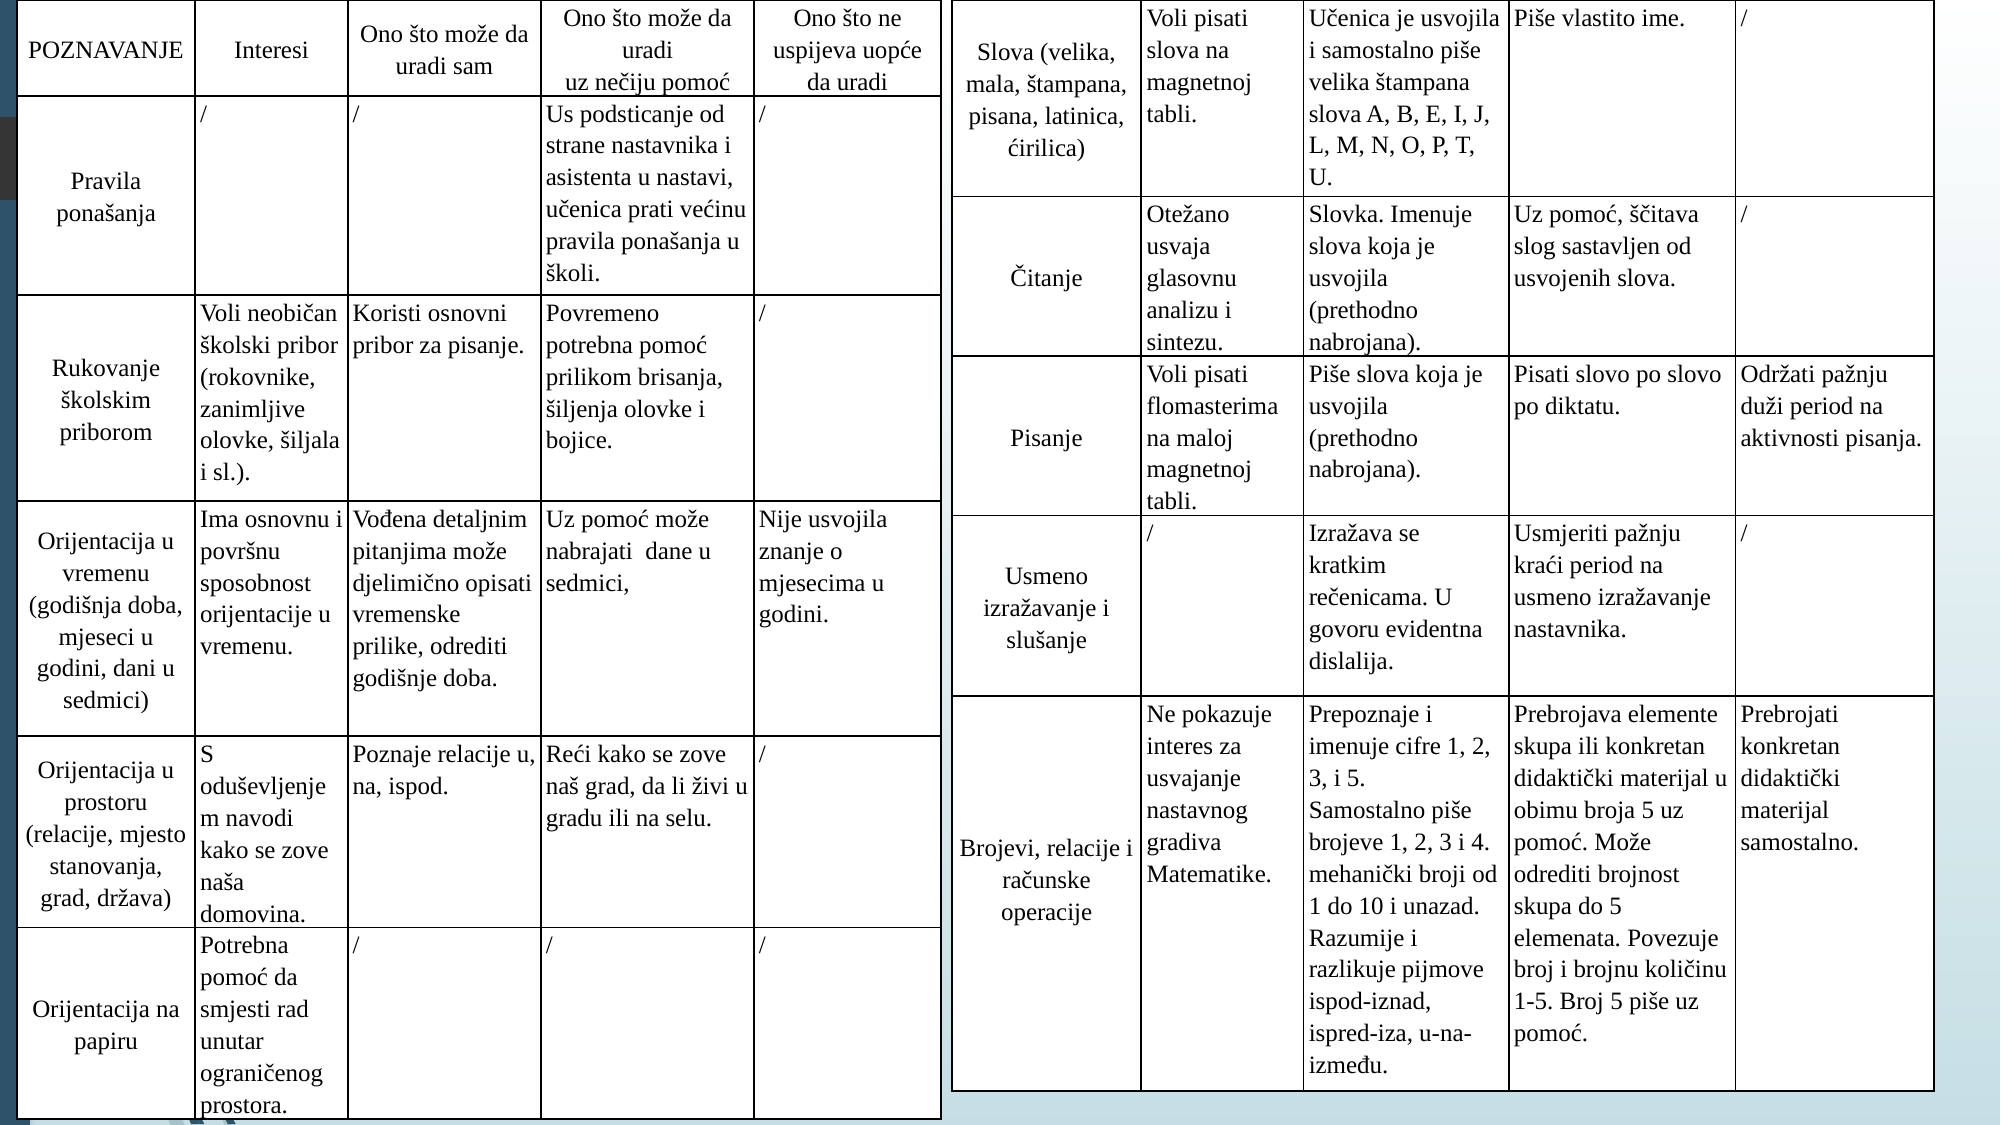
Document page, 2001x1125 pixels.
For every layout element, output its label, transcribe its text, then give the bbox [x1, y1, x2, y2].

table_cell Čitanje [953, 197, 1140, 355]
table_cell Ima osnovnu i površnu sposobnost orijentacije u vremenu. [196, 502, 347, 735]
table_cell Rukovanje školskim priborom [18, 296, 194, 500]
table_cell Koristi osnovni pribor za pisanje. [349, 296, 540, 500]
table_cell Voli neobičan školski pribor (rokovnike, zanimljive olovke, šiljala i sl.). [196, 296, 347, 500]
table_cell Prebrojati konkretan didaktički materijal samostalno. [1736, 697, 1933, 1090]
table_header / [1736, 1, 1933, 196]
table_cell / [755, 928, 940, 1118]
table_cell Us podsticanje od strane nastavnika i asistenta u nastavi, učenica prati većinu pravila ponašanja u školi. [542, 97, 753, 294]
table_cell Slovka. Imenuje slova koja je usvojila (prethodno nabrojana). [1304, 197, 1508, 355]
table_cell / [349, 97, 540, 294]
table_cell / [1142, 516, 1303, 695]
table_cell Usmeno izražavanje i slušanje [953, 516, 1140, 695]
table_cell Pravila ponašanja [18, 97, 194, 294]
table_cell / [755, 296, 940, 500]
table_header Ono što ne uspijeva uopće da uradi [755, 1, 940, 95]
table_cell Orijentacija na papiru [18, 928, 194, 1118]
table_cell Brojevi, relacije i računske operacije [953, 697, 1140, 1090]
table_cell Ne pokazuje interes za usvajanje nastavnog gradiva Matematike. [1142, 697, 1303, 1090]
table_cell Izražava se kratkim rečenicama. U govoru evidentna dislalija. [1304, 516, 1508, 695]
table_cell Usmjeriti pažnju kraći period na usmeno izražavanje nastavnika. [1510, 516, 1735, 695]
table_cell / [196, 97, 347, 294]
table_header POZNAVANJE [18, 1, 194, 95]
table_header Piše vlastito ime. [1510, 1, 1735, 196]
table_cell Uz pomoć može nabrajati dane u sedmici, [542, 502, 753, 735]
table_cell Potrebna pomoć da smjesti rad unutar ograničenog prostora. [196, 928, 347, 1118]
table_cell S oduševljenjem navodi kako se zove naša domovina. [196, 737, 347, 927]
table_cell Prepoznaje i imenuje cifre 1, 2, 3, i 5. Samostalno piše brojeve 1, 2, 3 i 4. mehanički broji od 1 do 10 i unazad. Razumije i razlikuje pijmove ispod-iznad, ispred-iza, u-na-između. [1304, 697, 1508, 1090]
table_cell / [1736, 197, 1933, 355]
table_header Interesi [196, 1, 347, 95]
table_cell Voli pisati flomasterima na maloj magnetnoj tabli. [1142, 357, 1303, 515]
table_cell / [1736, 516, 1933, 695]
table_cell Pisati slovo po slovo po diktatu. [1510, 357, 1735, 515]
table_cell Povremeno potrebna pomoć prilikom brisanja, šiljenja olovke i bojice. [542, 296, 753, 500]
table_header Voli pisati slova na magnetnoj tabli. [1142, 1, 1303, 196]
table_cell Poznaje relacije u, na, ispod. [349, 737, 540, 927]
table_cell Orijentacija u vremenu (godišnja doba, mjeseci u godini, dani u sedmici) [18, 502, 194, 735]
table_cell / [755, 97, 940, 294]
table_header Učenica je usvojila i samostalno piše velika štampana slova A, B, E, I, J, L, M, N, O, P, T, U. [1304, 1, 1508, 196]
table_cell / [755, 737, 940, 927]
table_cell Vođena detaljnim pitanjima može djelimično opisati vremenske prilike, odrediti godišnje doba. [349, 502, 540, 735]
table_header Ono što može da uradi sam [349, 1, 540, 95]
table_cell Reći kako se zove naš grad, da li živi u gradu ili na selu. [542, 737, 753, 927]
table_cell Orijentacija u prostoru (relacije, mjesto stanovanja, grad, država) [18, 737, 194, 927]
table_header Ono što može da uradi uz nečiju pomoć [542, 1, 753, 95]
table_cell Uz pomoć, ščitava slog sastavljen od usvojenih slova. [1510, 197, 1735, 355]
table_cell Pisanje [953, 357, 1140, 515]
table_header Slova (velika, mala, štampana, pisana, latinica, ćirilica) [953, 1, 1140, 196]
table_cell Prebrojava elemente skupa ili konkretan didaktički materijal u obimu broja 5 uz pomoć. Može odrediti brojnost skupa do 5 elemenata. Povezuje broj i brojnu količinu 1-5. Broj 5 piše uz pomoć. [1510, 697, 1735, 1090]
table_cell Piše slova koja je usvojila (prethodno nabrojana). [1304, 357, 1508, 515]
table_cell Nije usvojila znanje o mjesecima u godini. [755, 502, 940, 735]
table_cell / [349, 928, 540, 1118]
table_cell Otežano usvaja glasovnu analizu i sintezu. [1142, 197, 1303, 355]
table_cell Održati pažnju duži period na aktivnosti pisanja. [1736, 357, 1933, 515]
table_cell / [542, 928, 753, 1118]
